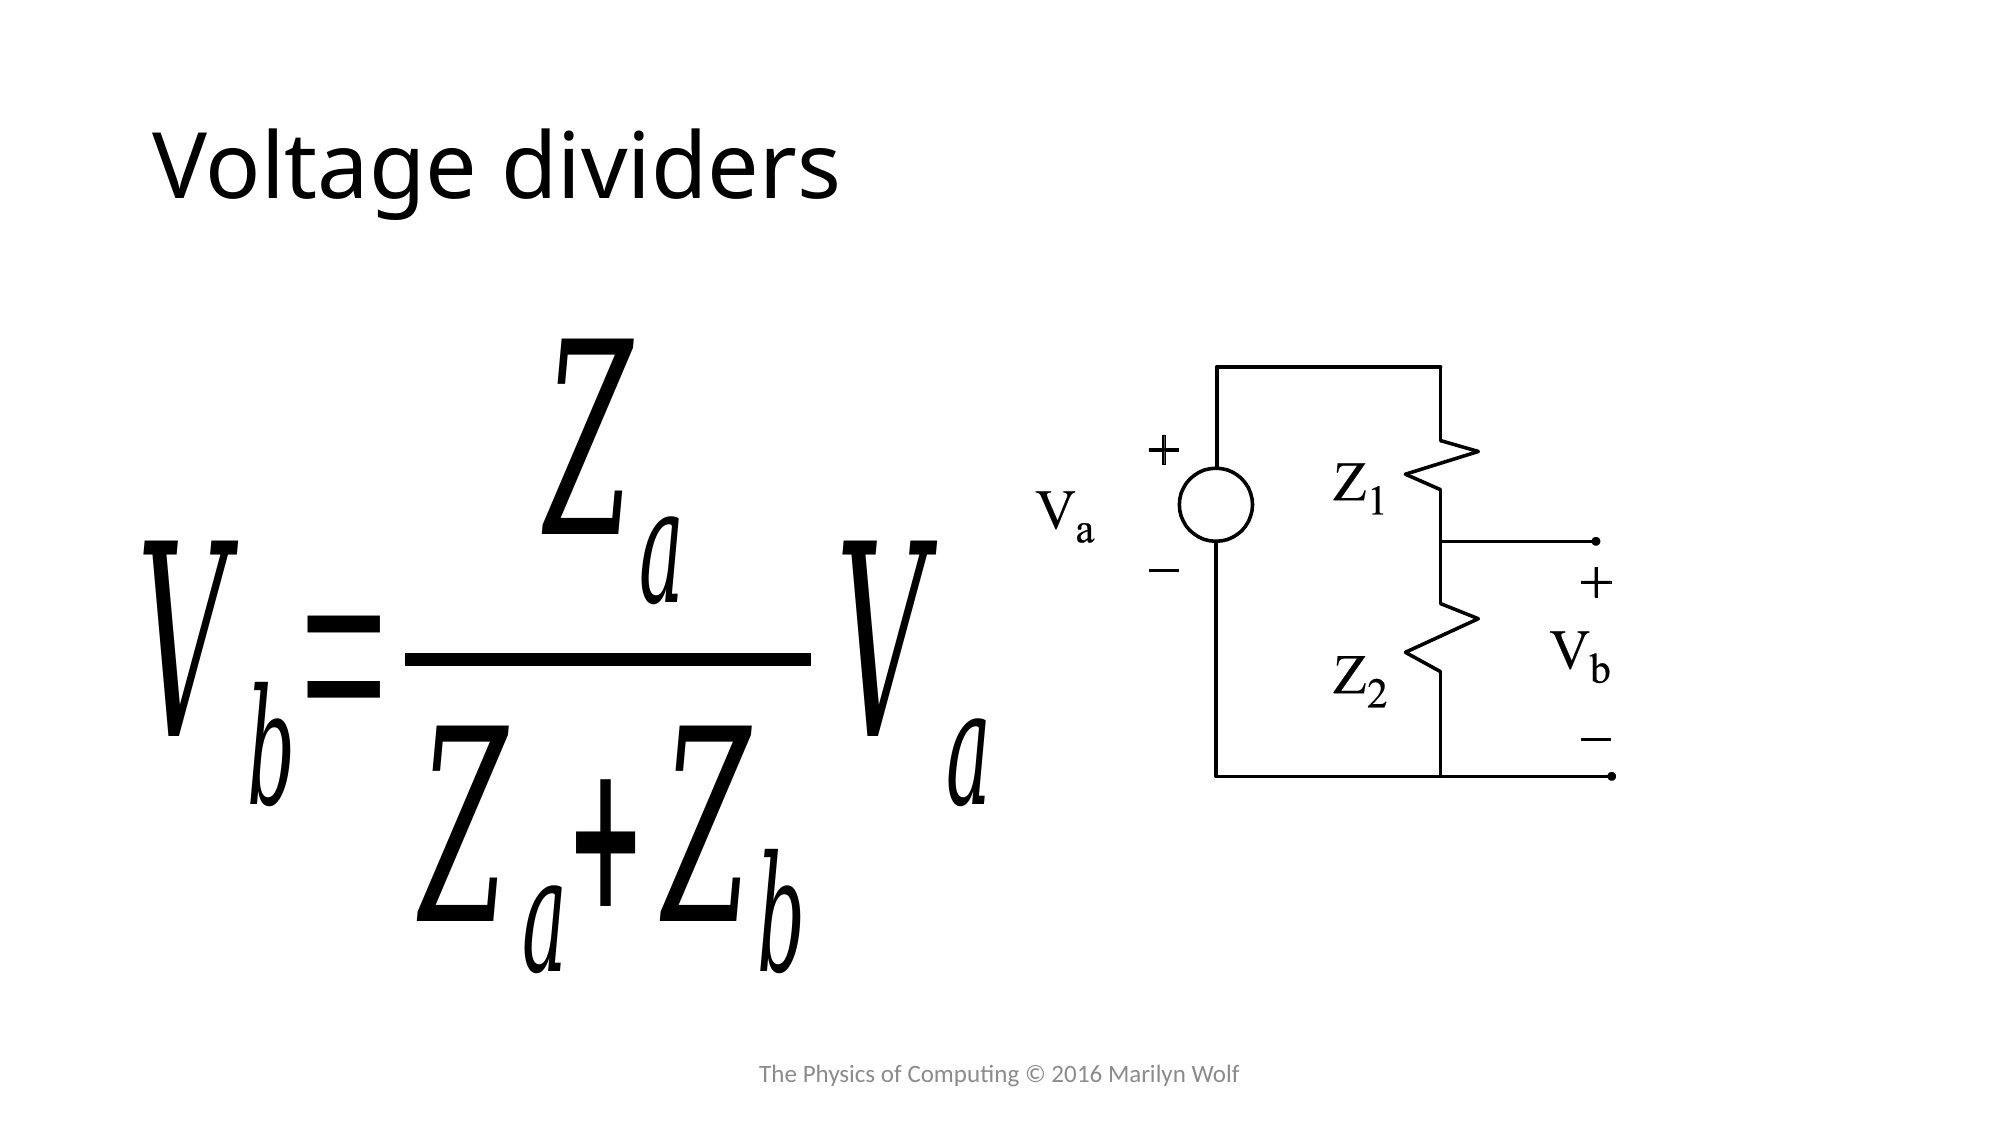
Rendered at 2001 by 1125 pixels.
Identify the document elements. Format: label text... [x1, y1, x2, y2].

title Voltage dividers [137, 59, 1863, 278]
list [1035, 361, 1623, 781]
footer The Physics of Computing © 2016 Marilyn Wolf [662, 1042, 1338, 1103]
